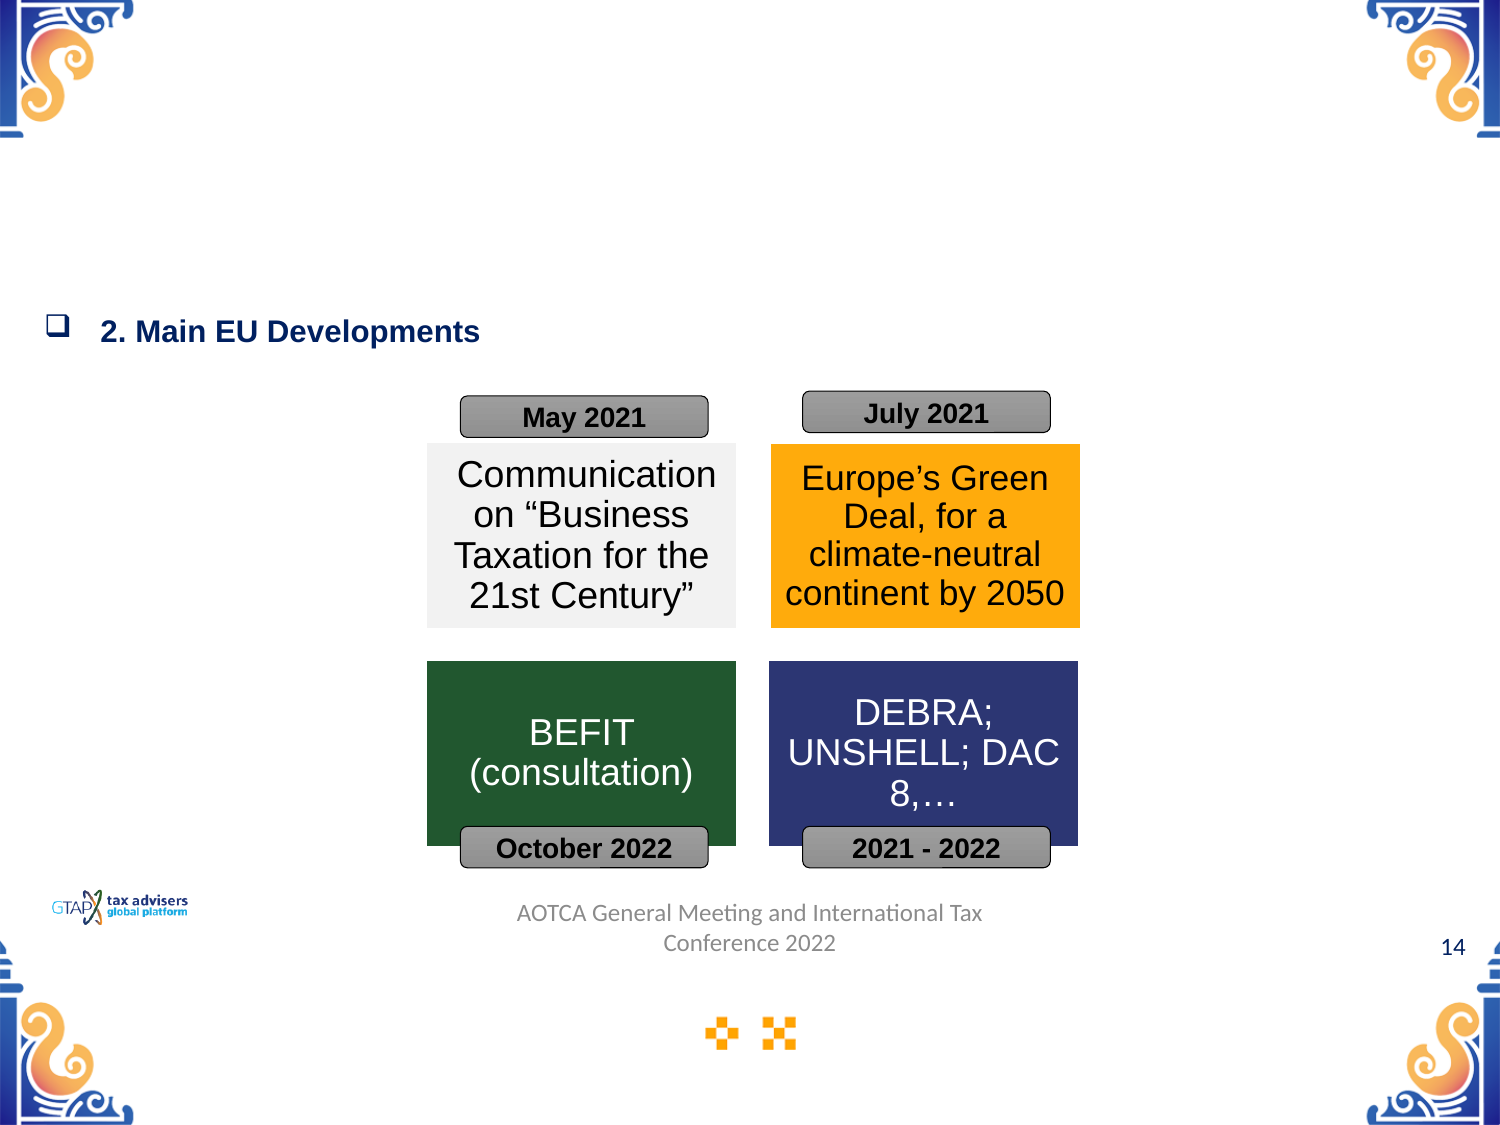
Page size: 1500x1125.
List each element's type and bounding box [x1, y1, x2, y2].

picture [0, 0, 1500, 1125]
text_box [272, 442, 1233, 848]
